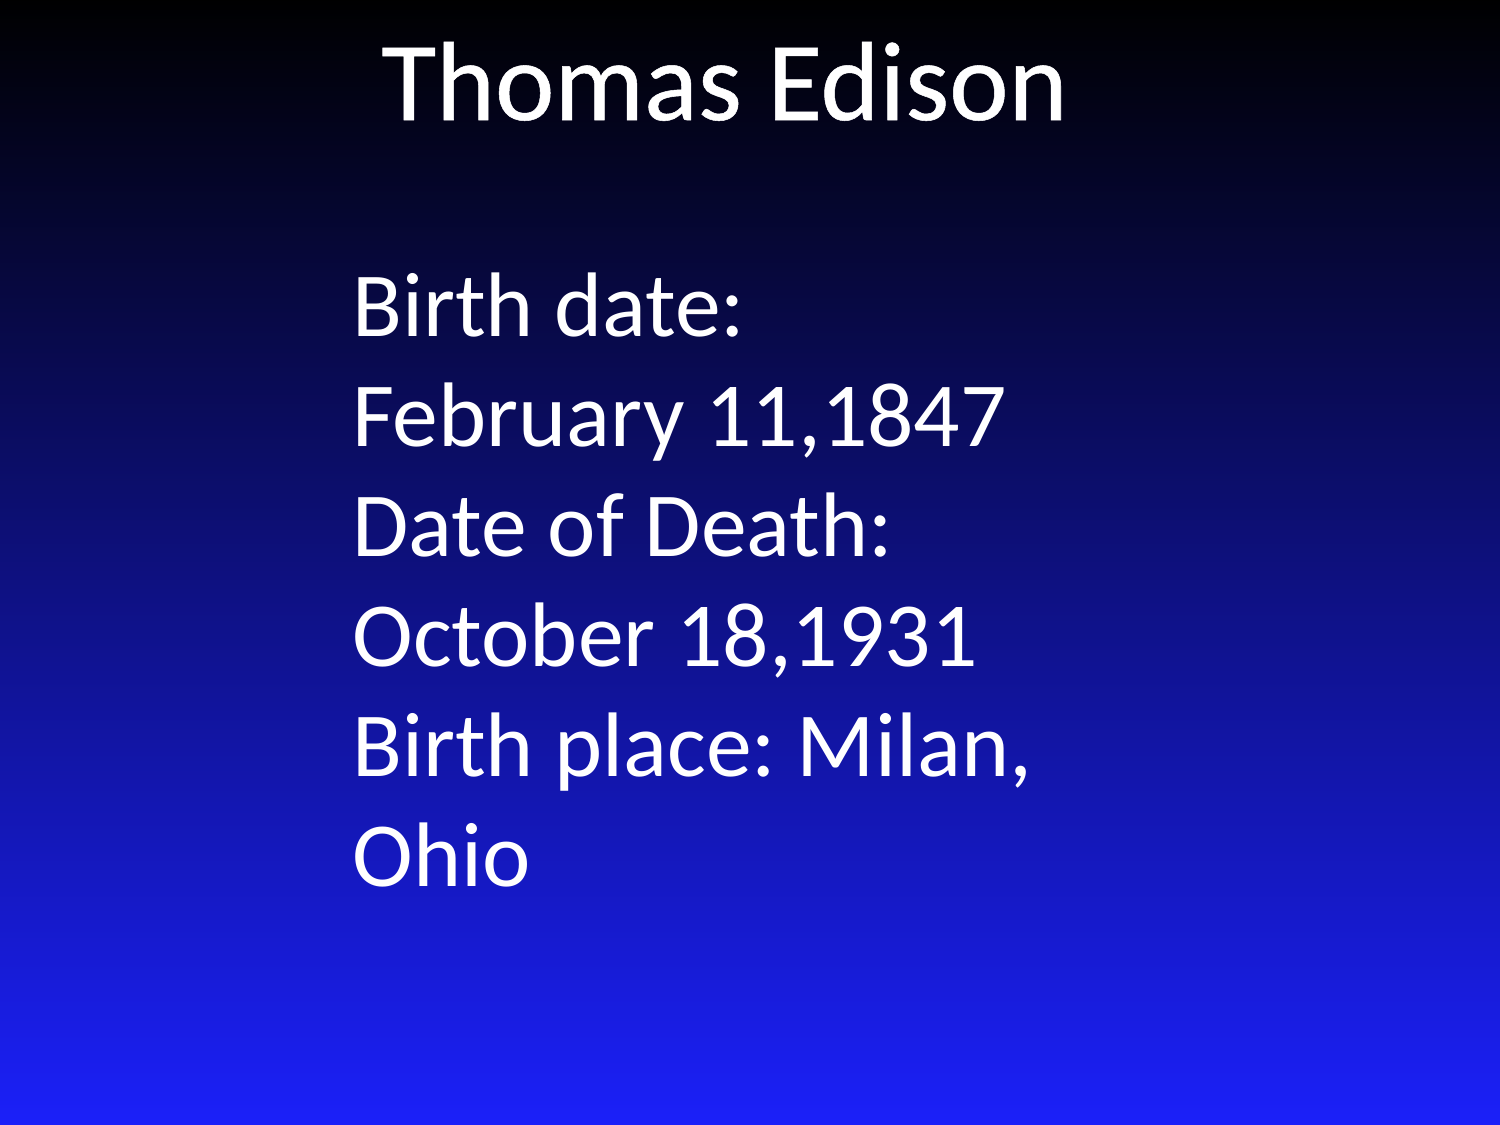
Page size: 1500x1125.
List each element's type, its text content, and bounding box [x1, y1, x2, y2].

text_box Thomas Edison [366, 0, 1084, 237]
text_box Birth date: February 11,1847 Date of Death: October 18,1931 Birth place: Milan, Ohio [337, 237, 1088, 957]
